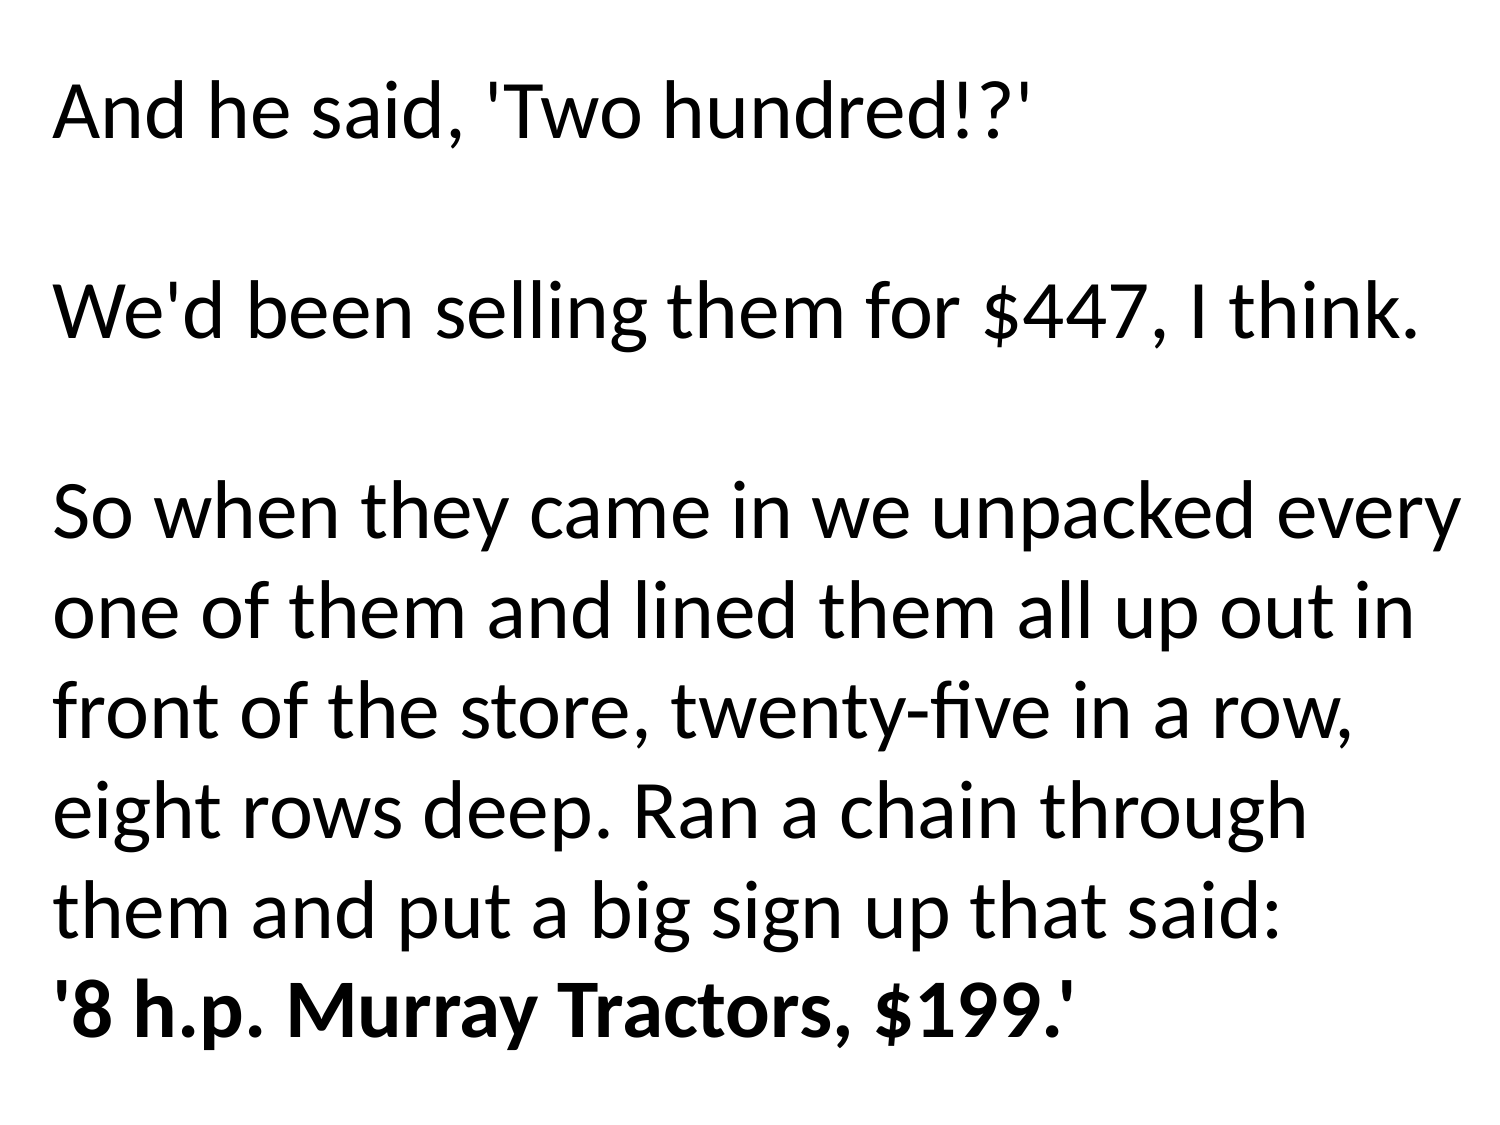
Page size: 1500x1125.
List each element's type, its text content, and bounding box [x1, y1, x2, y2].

text_box And he said, 'Two hundred!?' We'd been selling them for $447, I think. So when they came in we unpacked every one of them and lined them all up out in front of the store, twenty-five in a row, eight rows deep. Ran a chain through them and put a big sign up that said: '8 h.p. Murray Tractors, $199.' [37, 47, 1481, 1062]
